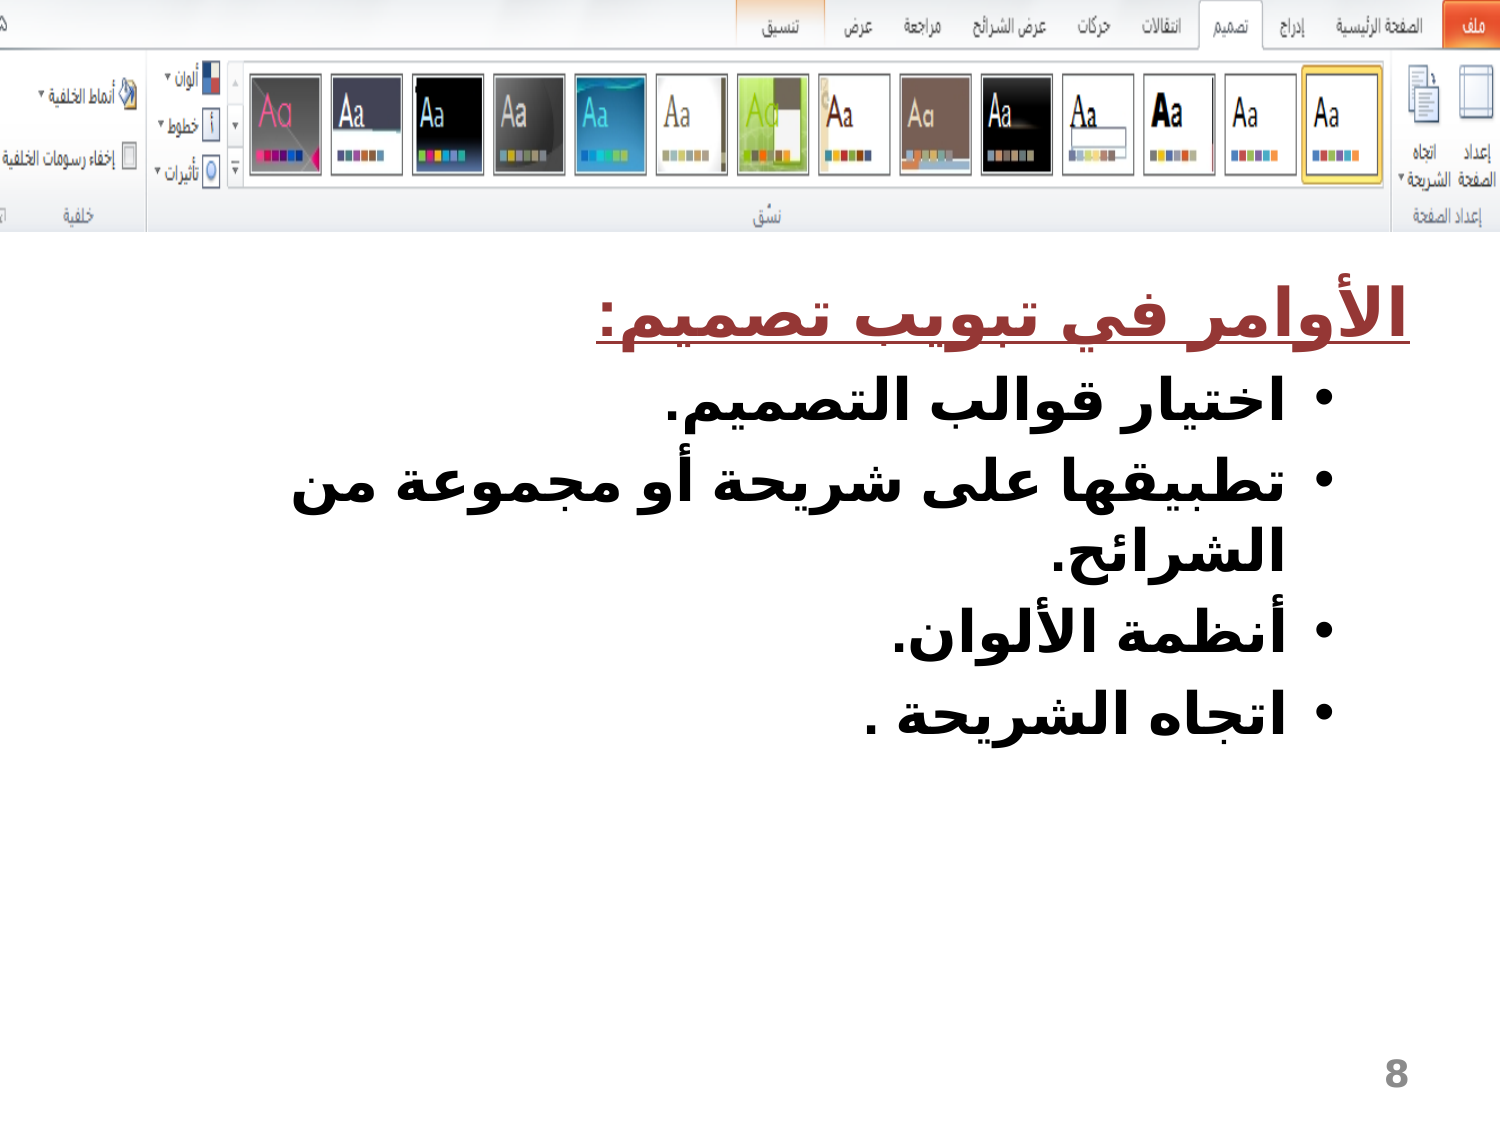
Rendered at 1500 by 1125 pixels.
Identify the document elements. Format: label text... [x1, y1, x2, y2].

picture [0, 0, 1500, 232]
slide_number 8 [1074, 1042, 1425, 1103]
list الأوامر في تبويب تصميم: اختيار قوالب التصميم. تطبيقها على شريحة أو مجموعة من الشرائح. أنظمة الألوان. اتجاه الشريحة . [75, 262, 1425, 1005]
